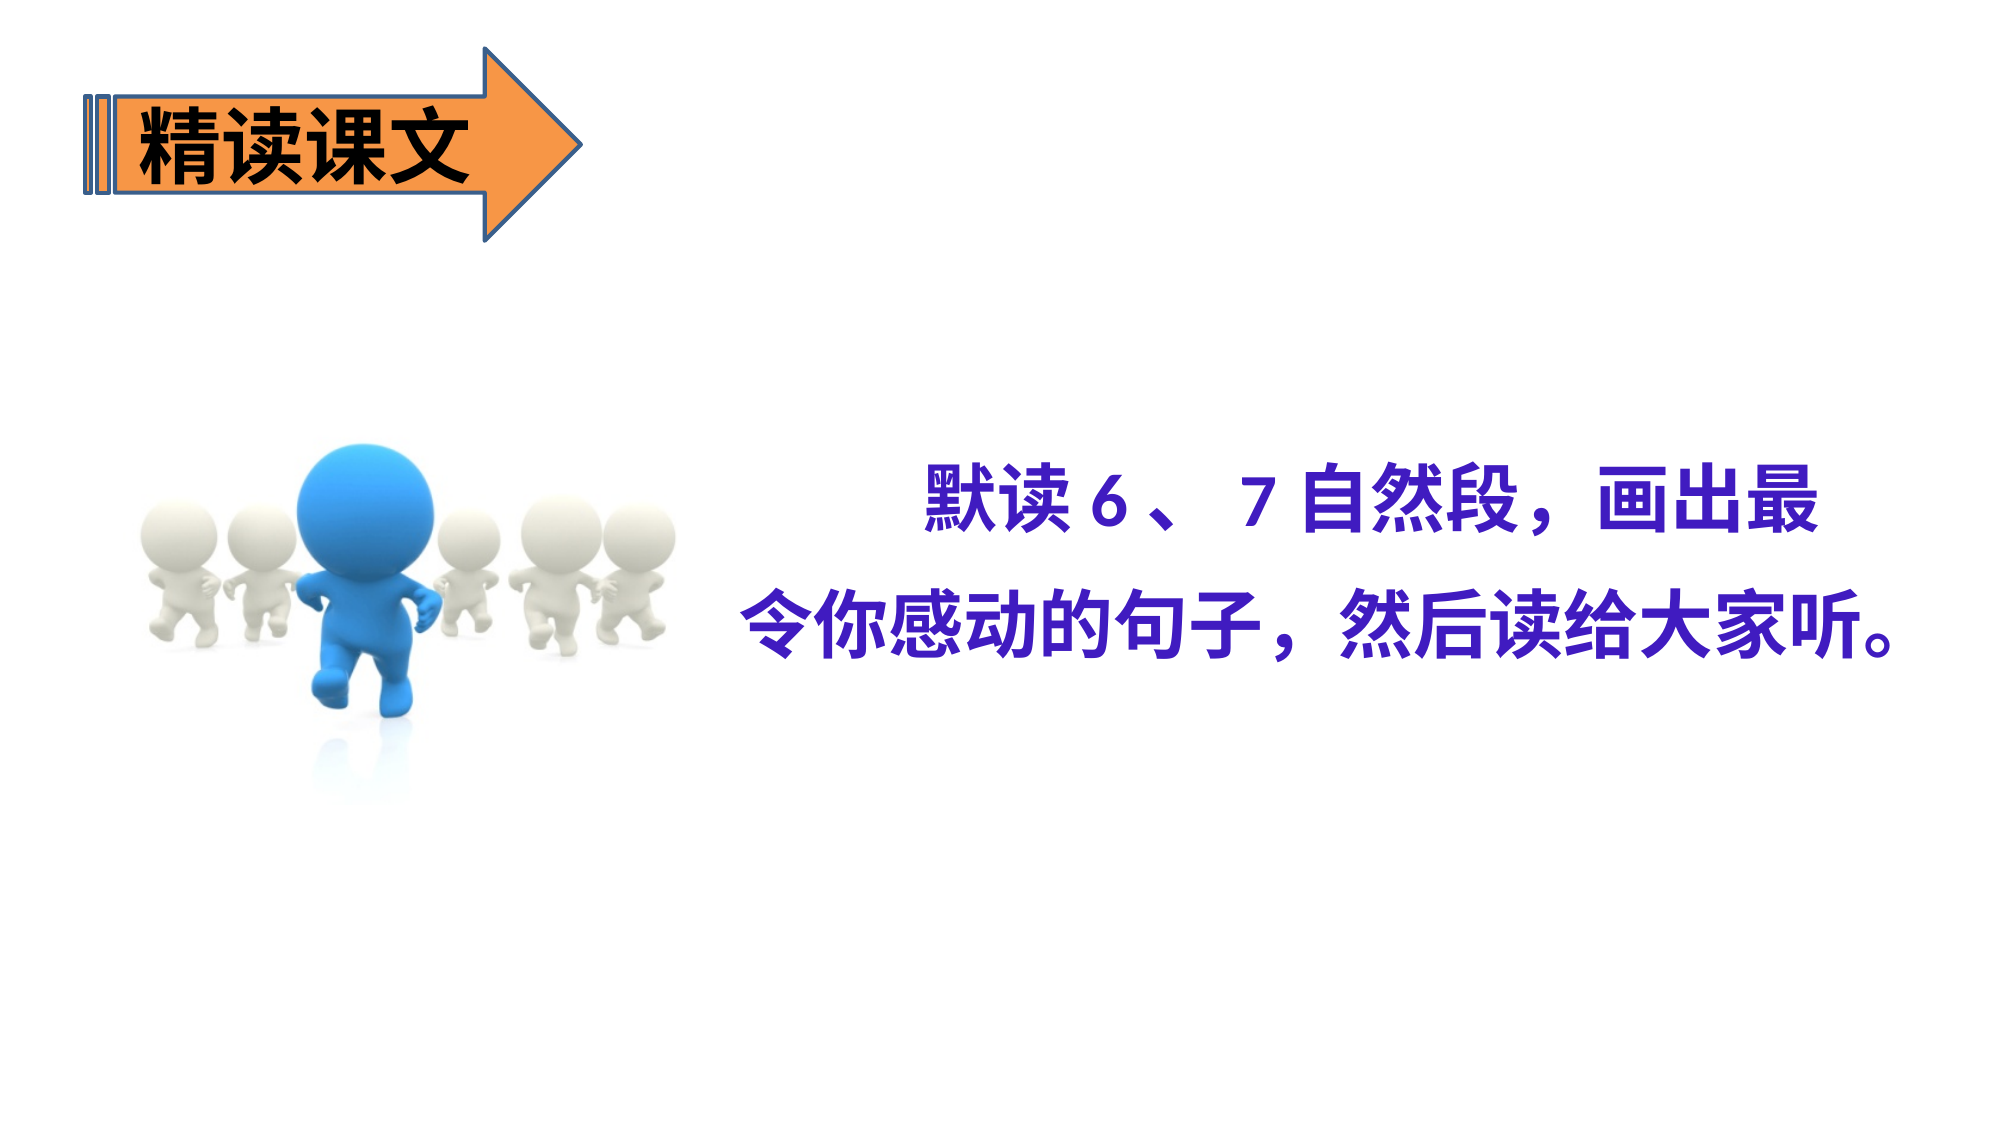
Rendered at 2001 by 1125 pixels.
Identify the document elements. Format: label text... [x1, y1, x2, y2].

text_box [95, 94, 111, 195]
text_box 精读课文 [123, 87, 493, 202]
text_box [83, 94, 93, 195]
picture [123, 380, 692, 805]
text_box [112, 94, 123, 195]
text_box [482, 46, 583, 243]
text_box 默读6、7自然段，画出最令你感动的句子，然后读给大家听。 [723, 408, 1892, 675]
